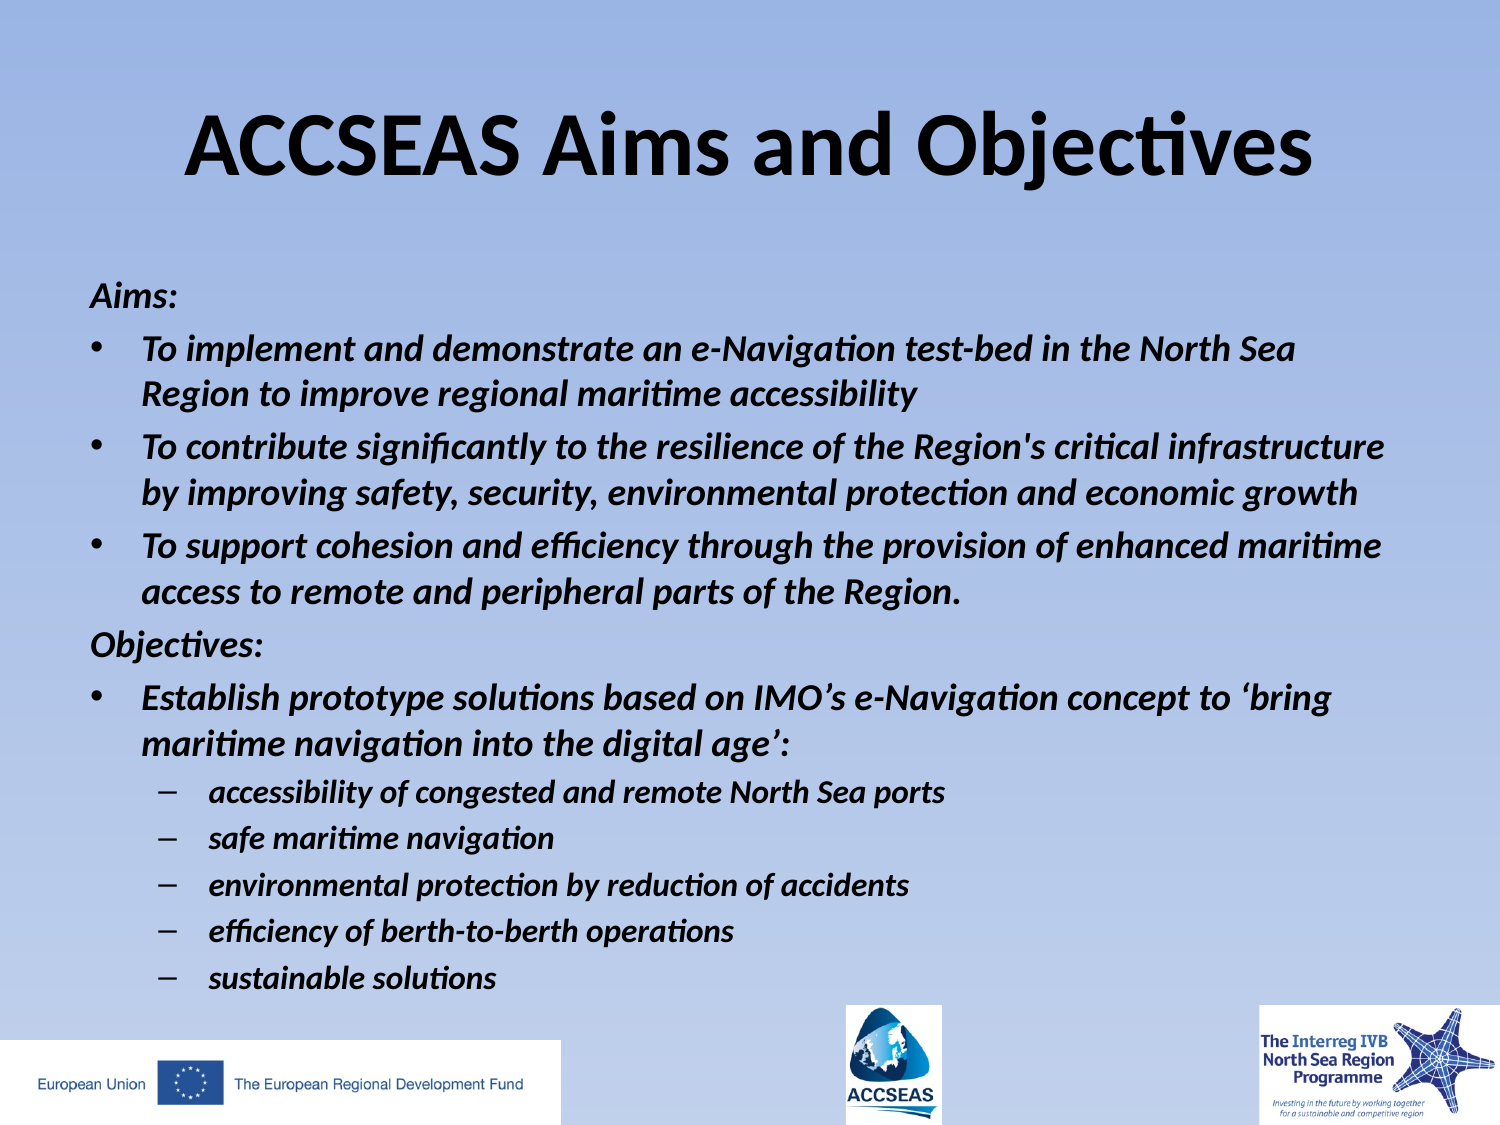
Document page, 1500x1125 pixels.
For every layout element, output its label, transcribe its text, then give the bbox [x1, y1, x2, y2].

title ACCSEAS Aims and Objectives [75, 45, 1425, 233]
picture [1259, 1005, 1500, 1125]
picture [845, 1005, 942, 1125]
list Aims: To implement and demonstrate an e-Navigation test-bed in the North Sea Region to improve regional maritime accessibility To contribute significantly to the resilience of the Region's critical infrastructure by improving safety, security, environmental protection and economic growth To support cohesion and efficiency through the provision of enhanced maritime access to remote and peripheral parts of the Region. Objectives: Establish prototype solutions based on IMO’s e-Navigation concept to ‘bring maritime navigation into the digital age’: accessibility of congested and remote North Sea ports safe maritime navigation environmental protection by reduction of accidents efficiency of berth-to-berth operations sustainable solutions [75, 262, 1425, 1005]
picture [0, 1040, 561, 1125]
